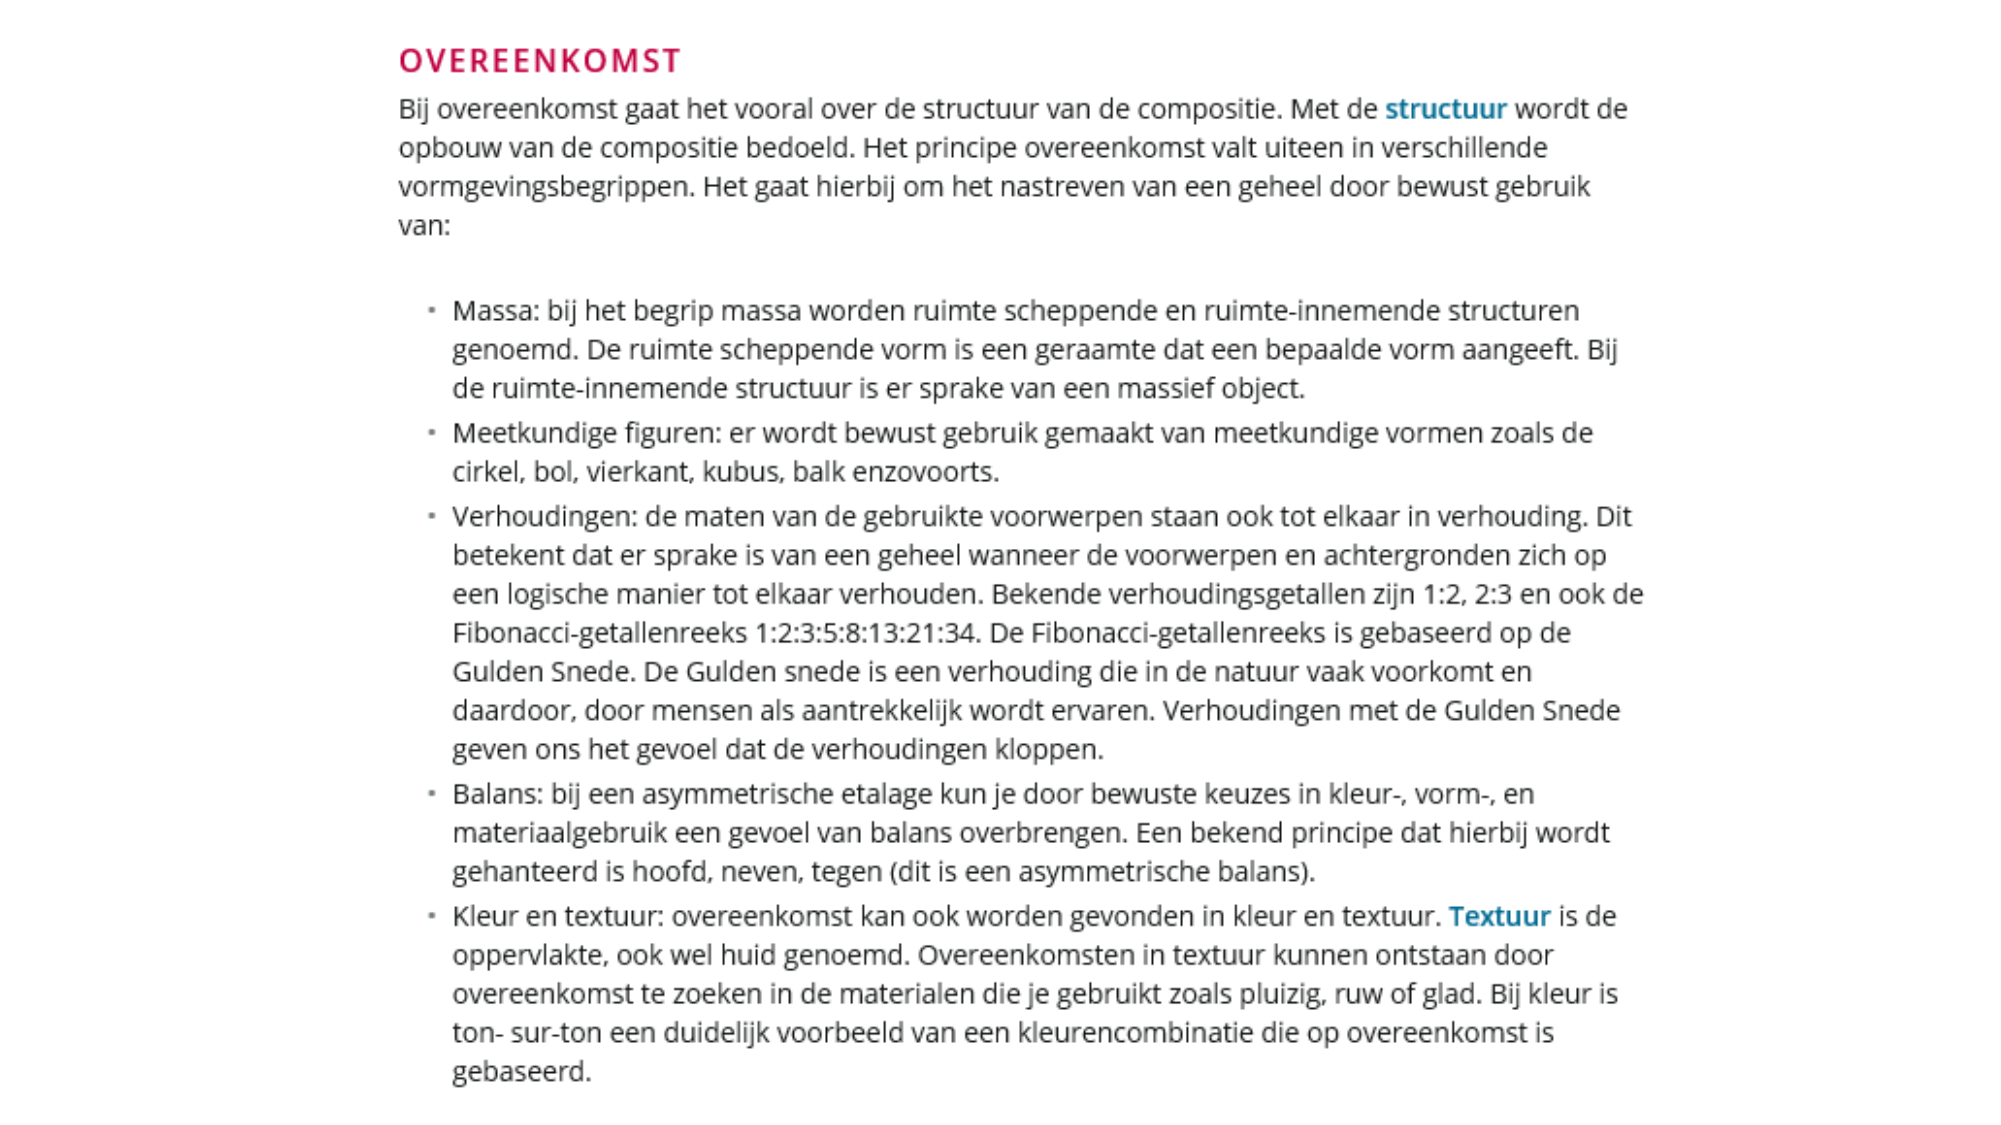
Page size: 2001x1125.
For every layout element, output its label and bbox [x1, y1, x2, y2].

picture [335, 24, 1738, 1105]
